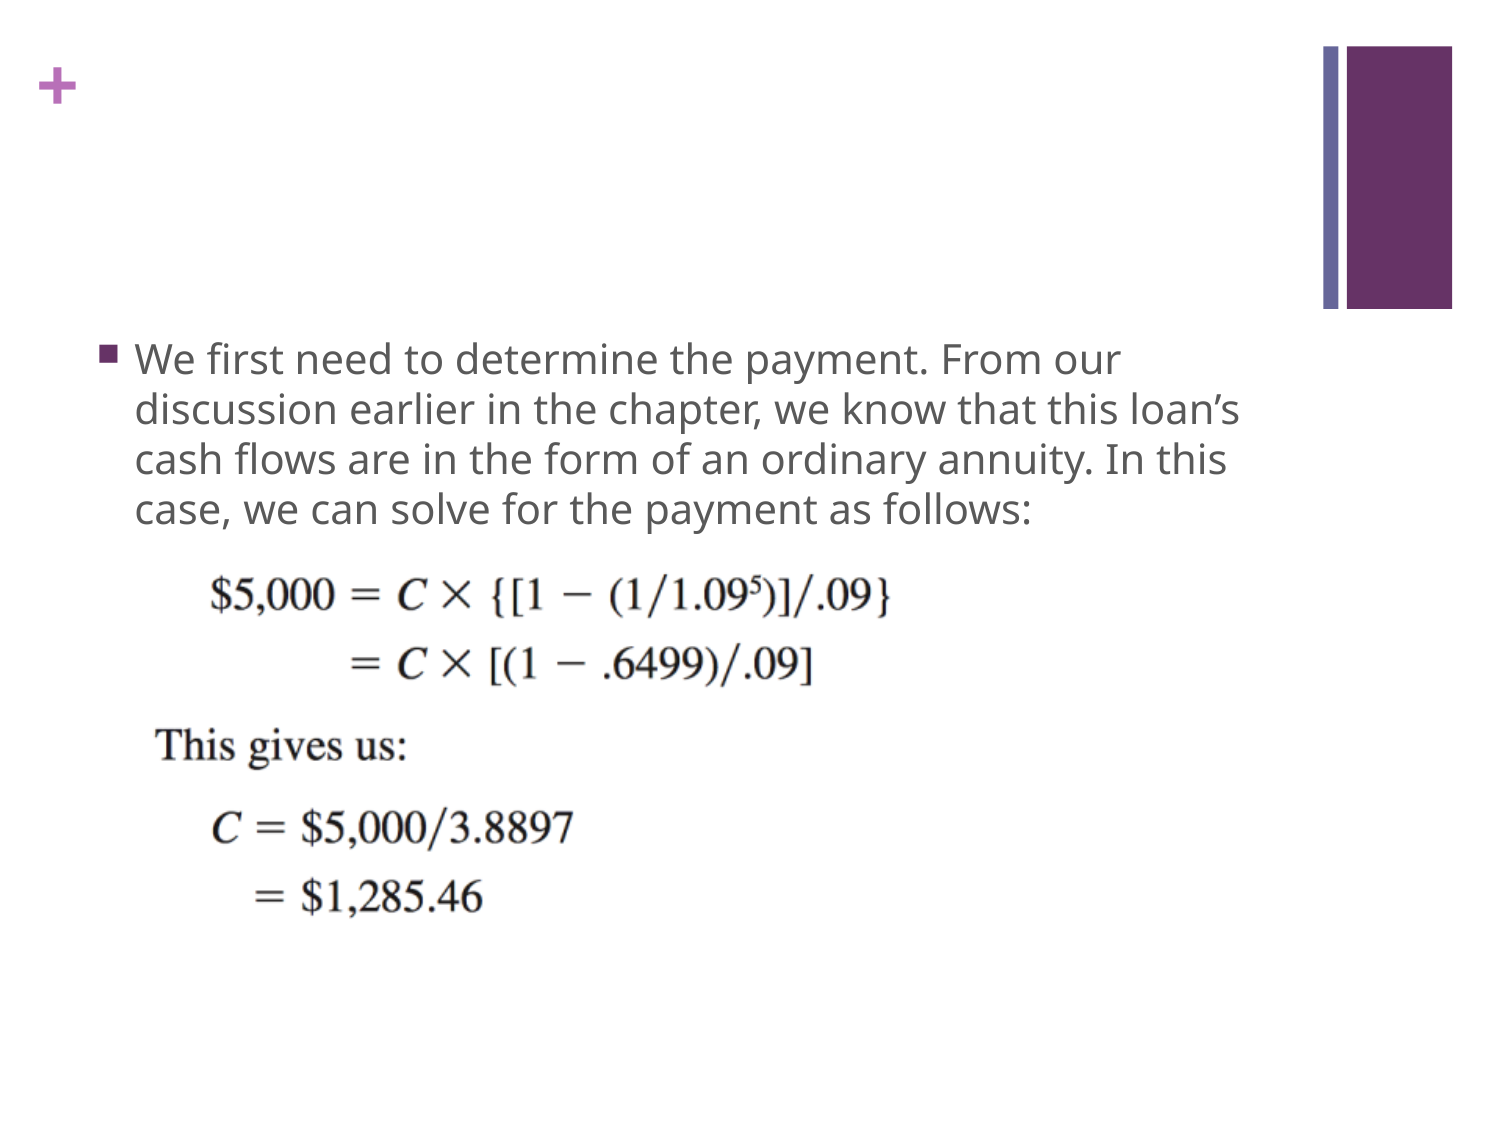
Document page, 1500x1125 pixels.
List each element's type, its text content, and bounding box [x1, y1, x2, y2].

list We first need to determine the payment. From our discussion earlier in the chapter, we know that this loan’s cash flows are in the form of an ordinary annuity. In this case, we can solve for the payment as follows: [81, 324, 1322, 1005]
picture [128, 561, 955, 930]
